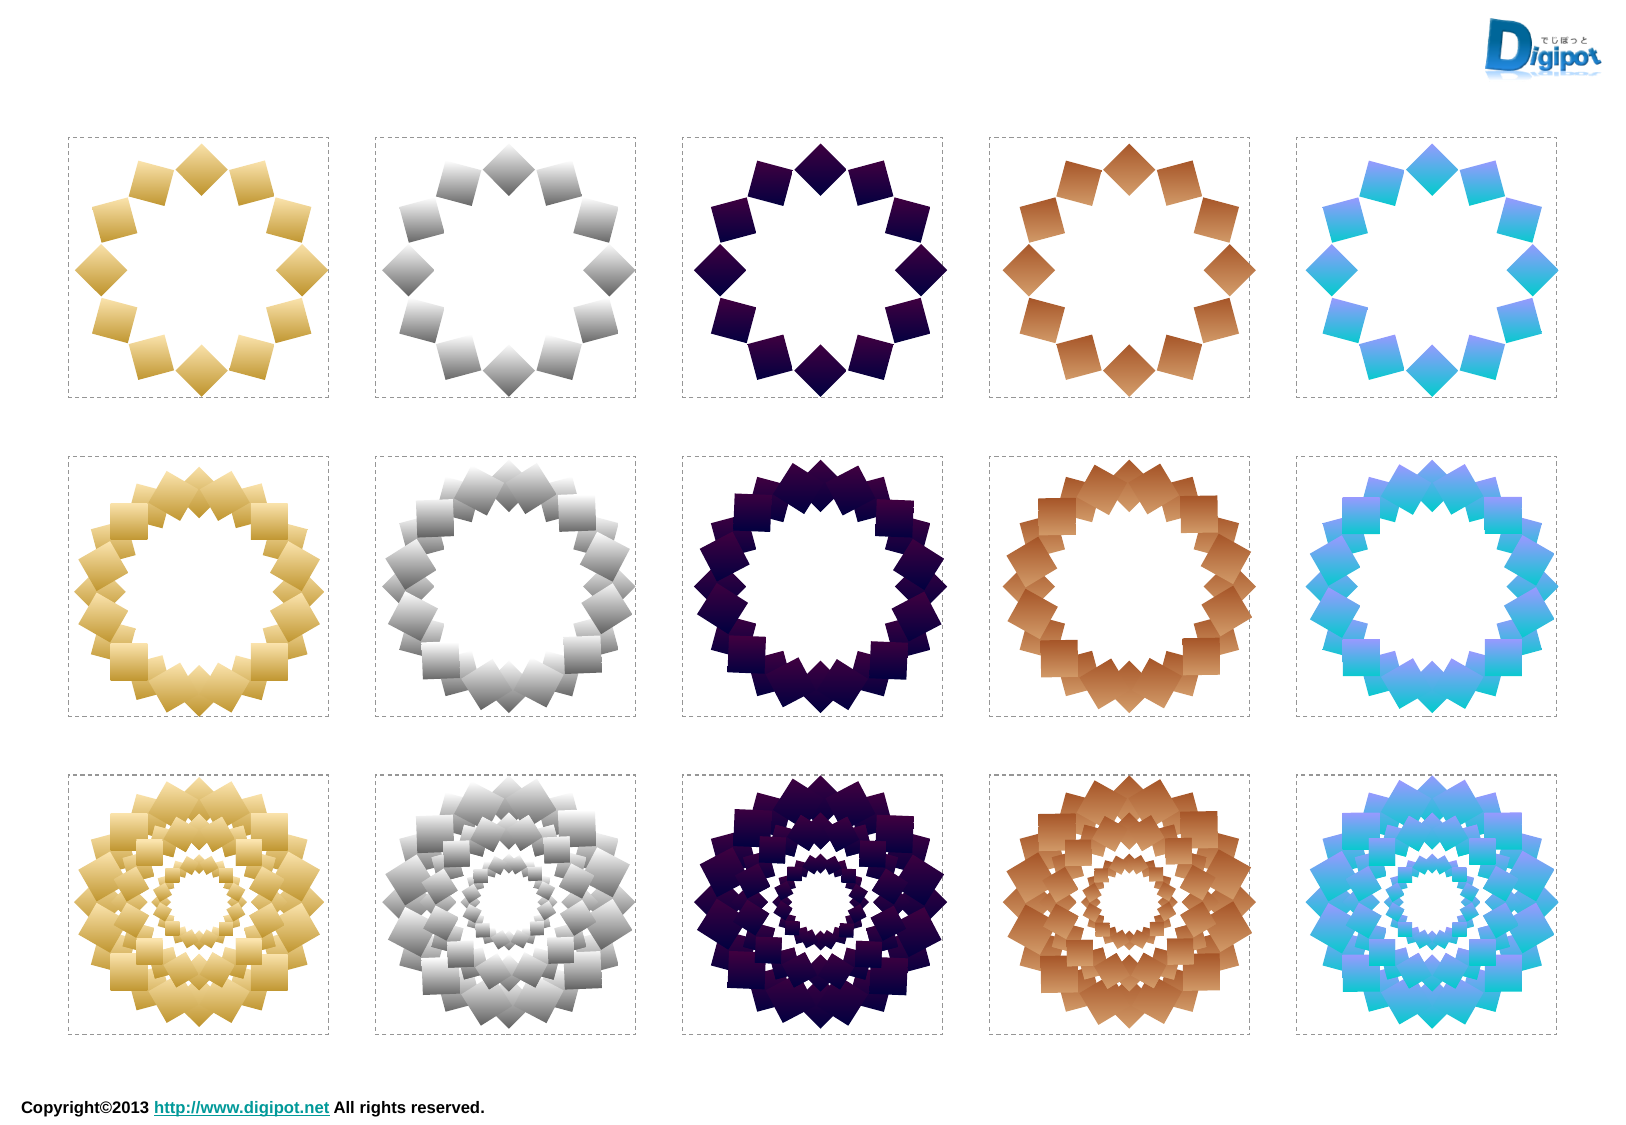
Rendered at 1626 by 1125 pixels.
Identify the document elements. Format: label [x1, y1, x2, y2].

text_box [389, 150, 629, 390]
text_box [701, 467, 940, 706]
text_box [81, 474, 317, 710]
text_box [389, 467, 629, 706]
text_box [82, 150, 321, 390]
text_box [701, 150, 940, 390]
text_box [1312, 467, 1552, 706]
text_box [1312, 150, 1552, 390]
text_box [1009, 150, 1249, 390]
picture [1485, 18, 1602, 82]
text_box [389, 782, 629, 1022]
text_box [1009, 782, 1249, 1022]
text_box [1009, 467, 1249, 706]
text_box [1312, 782, 1552, 1022]
text_box [81, 784, 317, 1020]
text_box [701, 782, 940, 1022]
